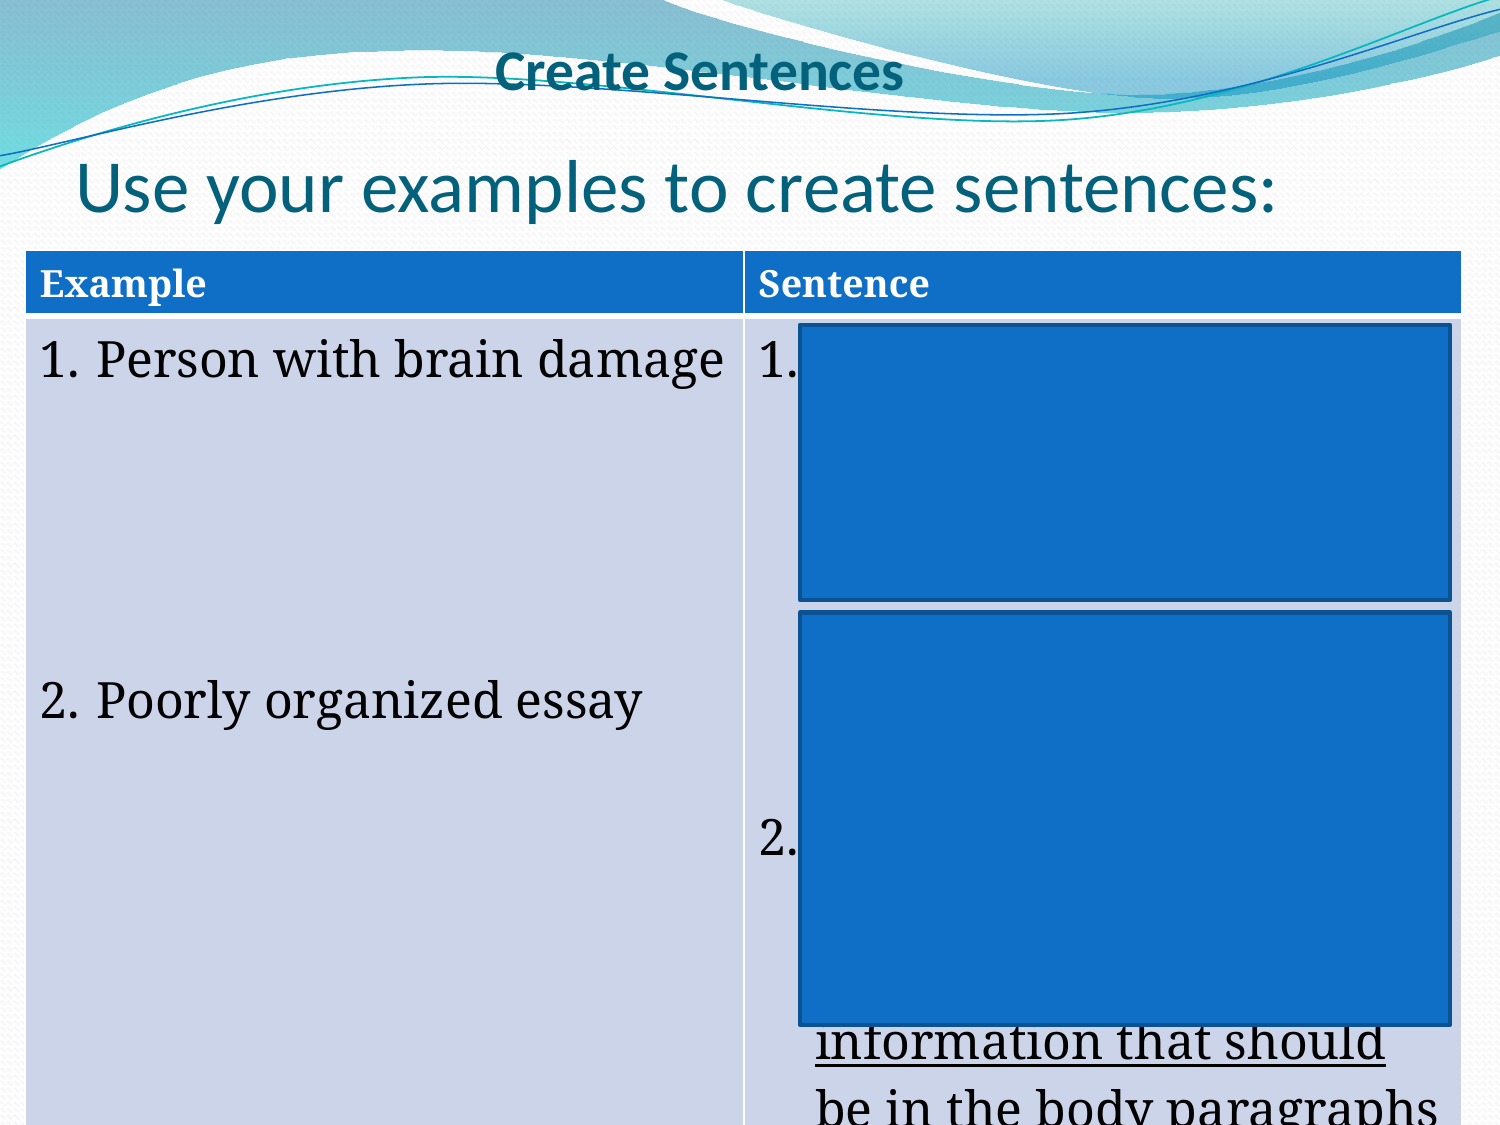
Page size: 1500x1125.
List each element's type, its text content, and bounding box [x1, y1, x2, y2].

table_header Example [26, 251, 743, 313]
table_cell Person with brain damage Poorly organized essay [26, 319, 743, 1125]
table_header Sentence [745, 251, 1461, 313]
text_box [798, 323, 1452, 602]
title Use your examples to create sentences: [75, 137, 1425, 228]
text_box Create Sentences [0, 24, 1400, 138]
text_box [798, 610, 1452, 1027]
table_cell The patient is incoherent when he speaks because the speaking part of his brain was damaged in the accident. The student’s essay is incoherent because there is no thesis and information that should be in the body paragraphs is in the conclusion. [745, 319, 1461, 1125]
